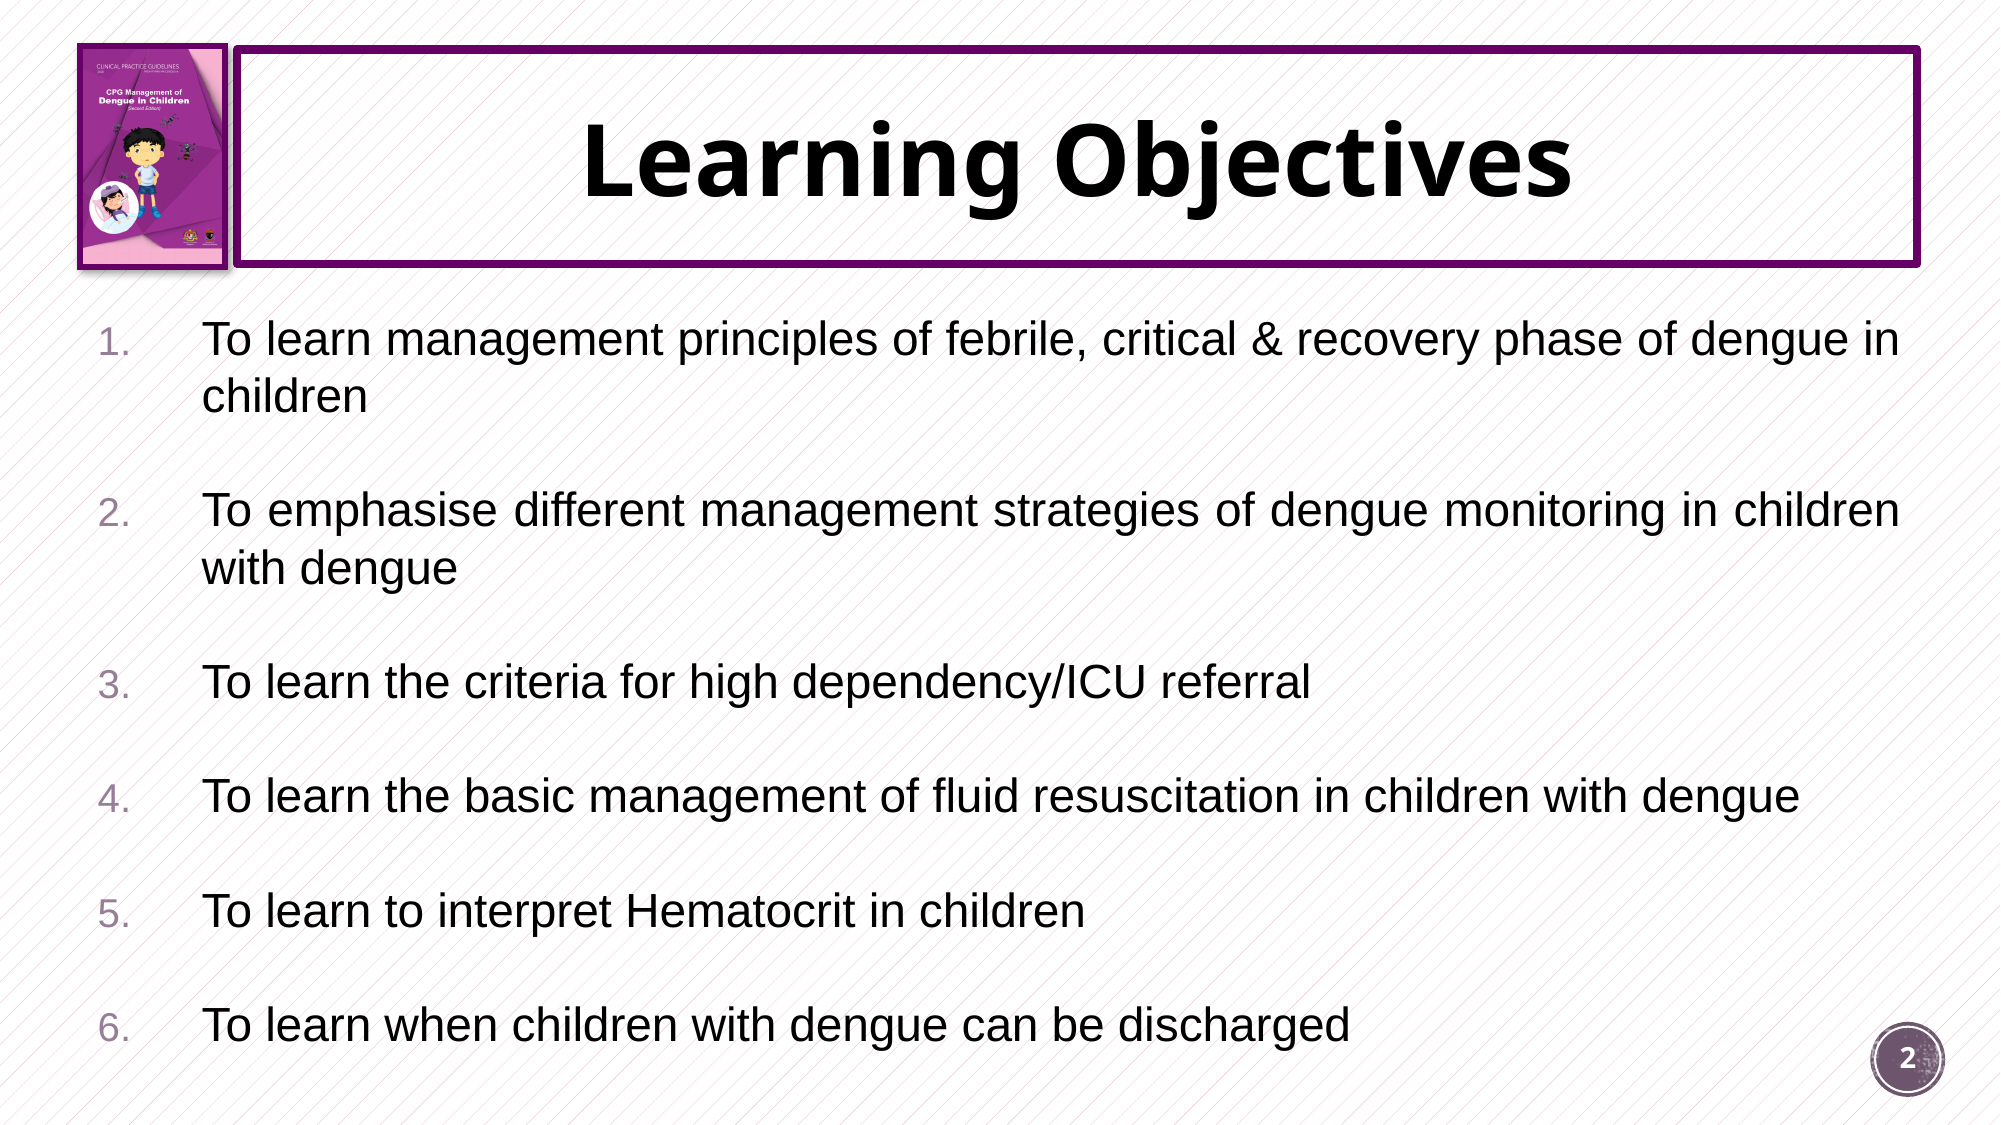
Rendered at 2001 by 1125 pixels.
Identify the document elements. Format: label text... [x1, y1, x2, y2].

list To learn management principles of febrile, critical & recovery phase of dengue in children To emphasise different management strategies of dengue monitoring in children with dengue To learn the criteria for high dependency/ICU referral To learn the basic management of fluid resuscitation in children with dengue To learn to interpret Hematocrit in children To learn when children with dengue can be discharged [82, 299, 1918, 1076]
text_box Learning Objectives [237, 49, 1918, 264]
slide_number 2 [1855, 1028, 1961, 1089]
picture [83, 49, 222, 264]
